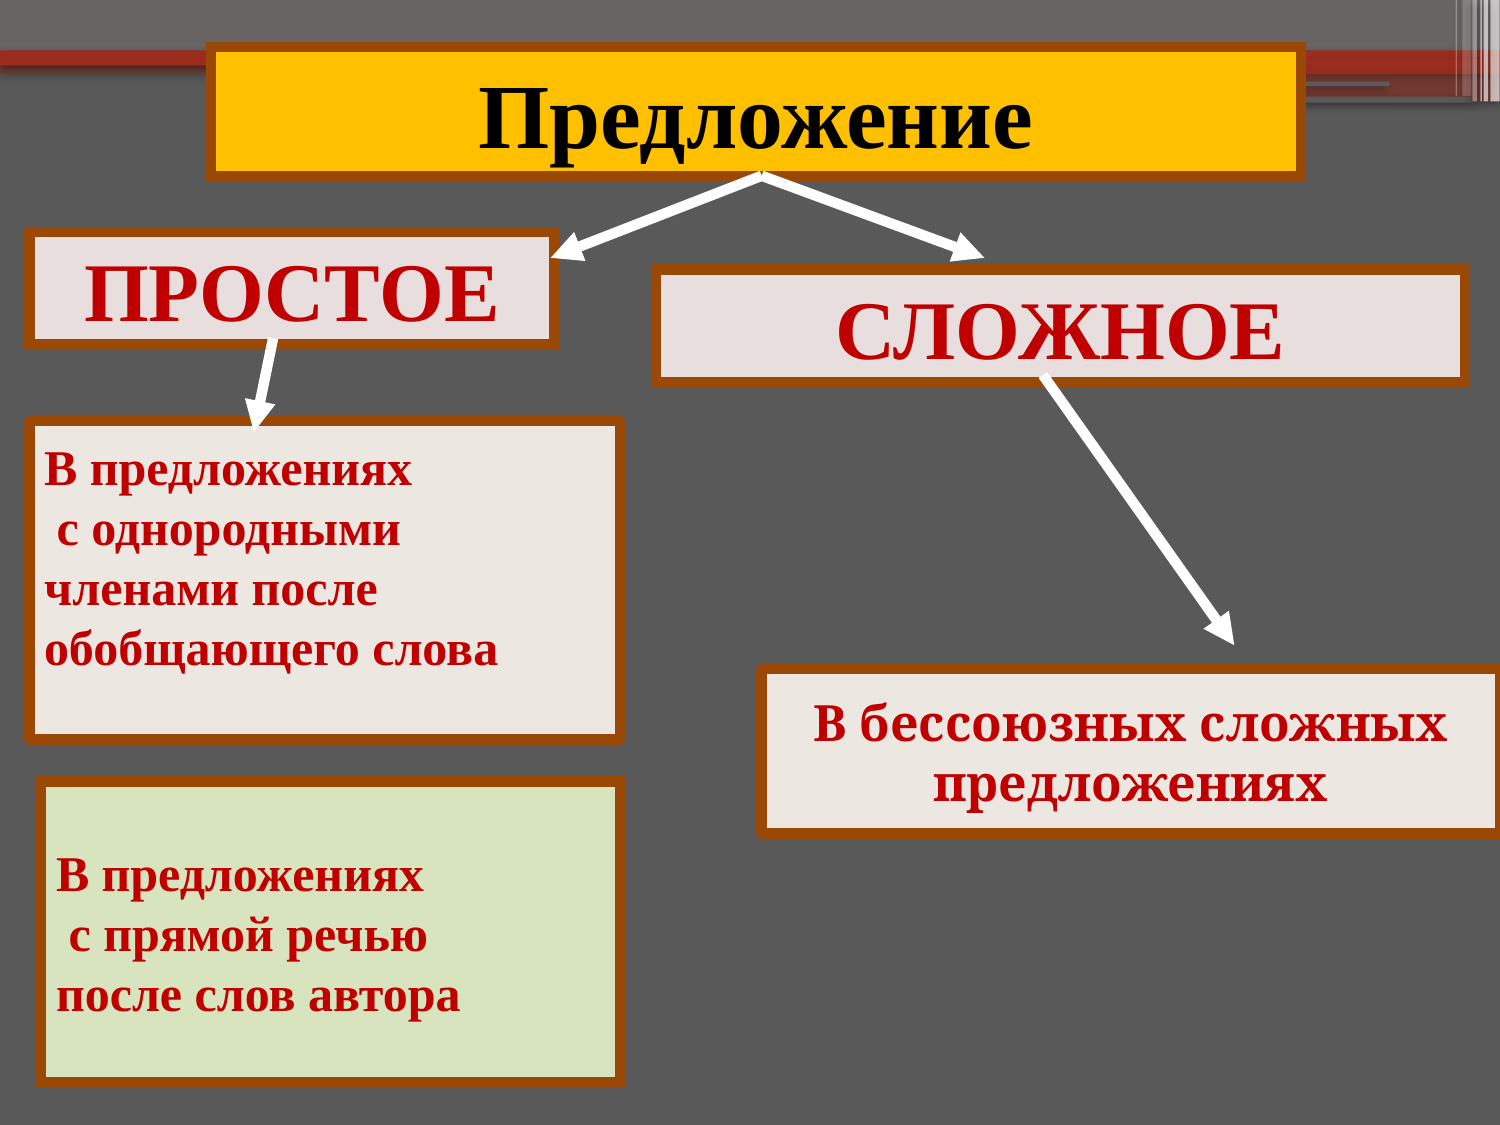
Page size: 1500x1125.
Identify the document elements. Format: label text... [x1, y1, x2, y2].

text_box [1042, 374, 1235, 646]
text_box ПРОСТОЕ [29, 231, 555, 345]
text_box Предложение [210, 46, 1301, 176]
text_box [250, 338, 274, 432]
text_box СЛОЖНОЕ [656, 269, 1465, 382]
text_box В бессоюзных сложных предложениях [760, 667, 1500, 835]
text_box [762, 175, 985, 260]
text_box [550, 175, 762, 260]
text_box В предложениях с однородными членами после обобщающего слова [28, 419, 622, 741]
text_box В предложениях с прямой речью после слов автора [41, 781, 621, 1083]
